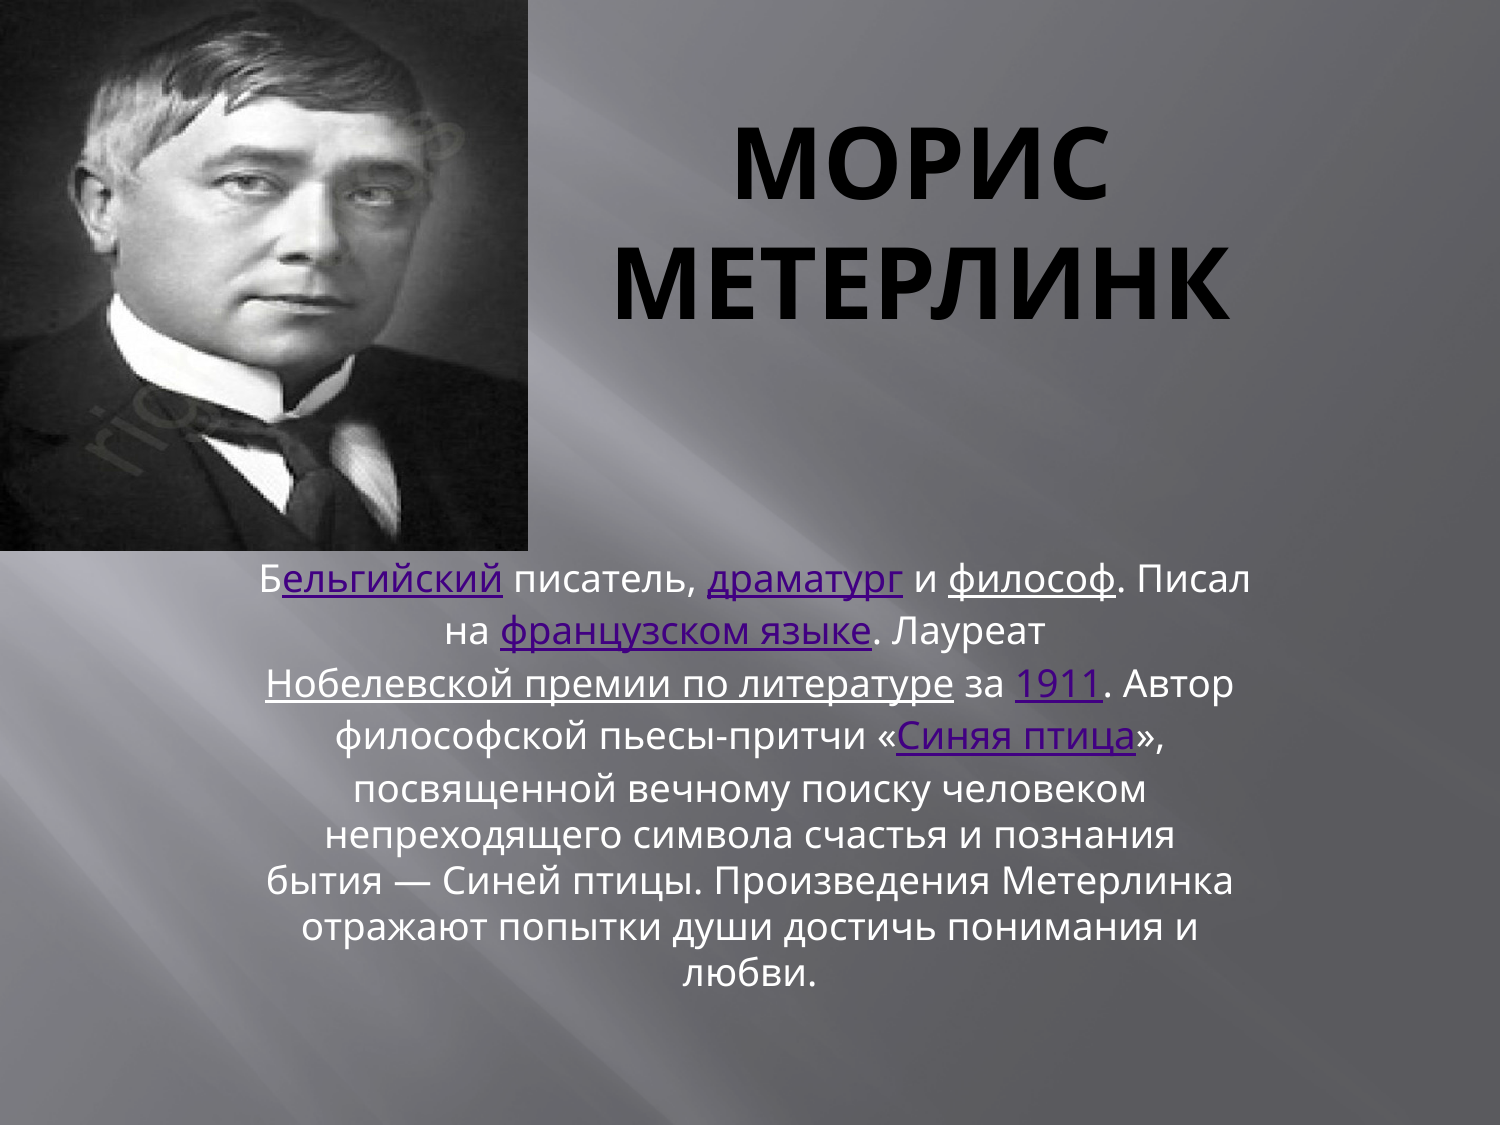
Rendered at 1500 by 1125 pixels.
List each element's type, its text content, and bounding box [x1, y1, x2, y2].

title Морис метерлинк [537, 35, 1420, 340]
picture [0, 0, 528, 551]
subtitle Бельгийский писатель, драматург и философ. Писал на французском языке. Лауреат Нобелевской премии по литературе за 1911. Автор философской пьесы-притчи «Синяя птица», посвященной вечному поиску человеком непреходящего символа счастья и познания бытия — Синей птицы. Произведения Метерлинка отражают попытки души достичь понимания и любви. [225, 546, 1275, 1008]
